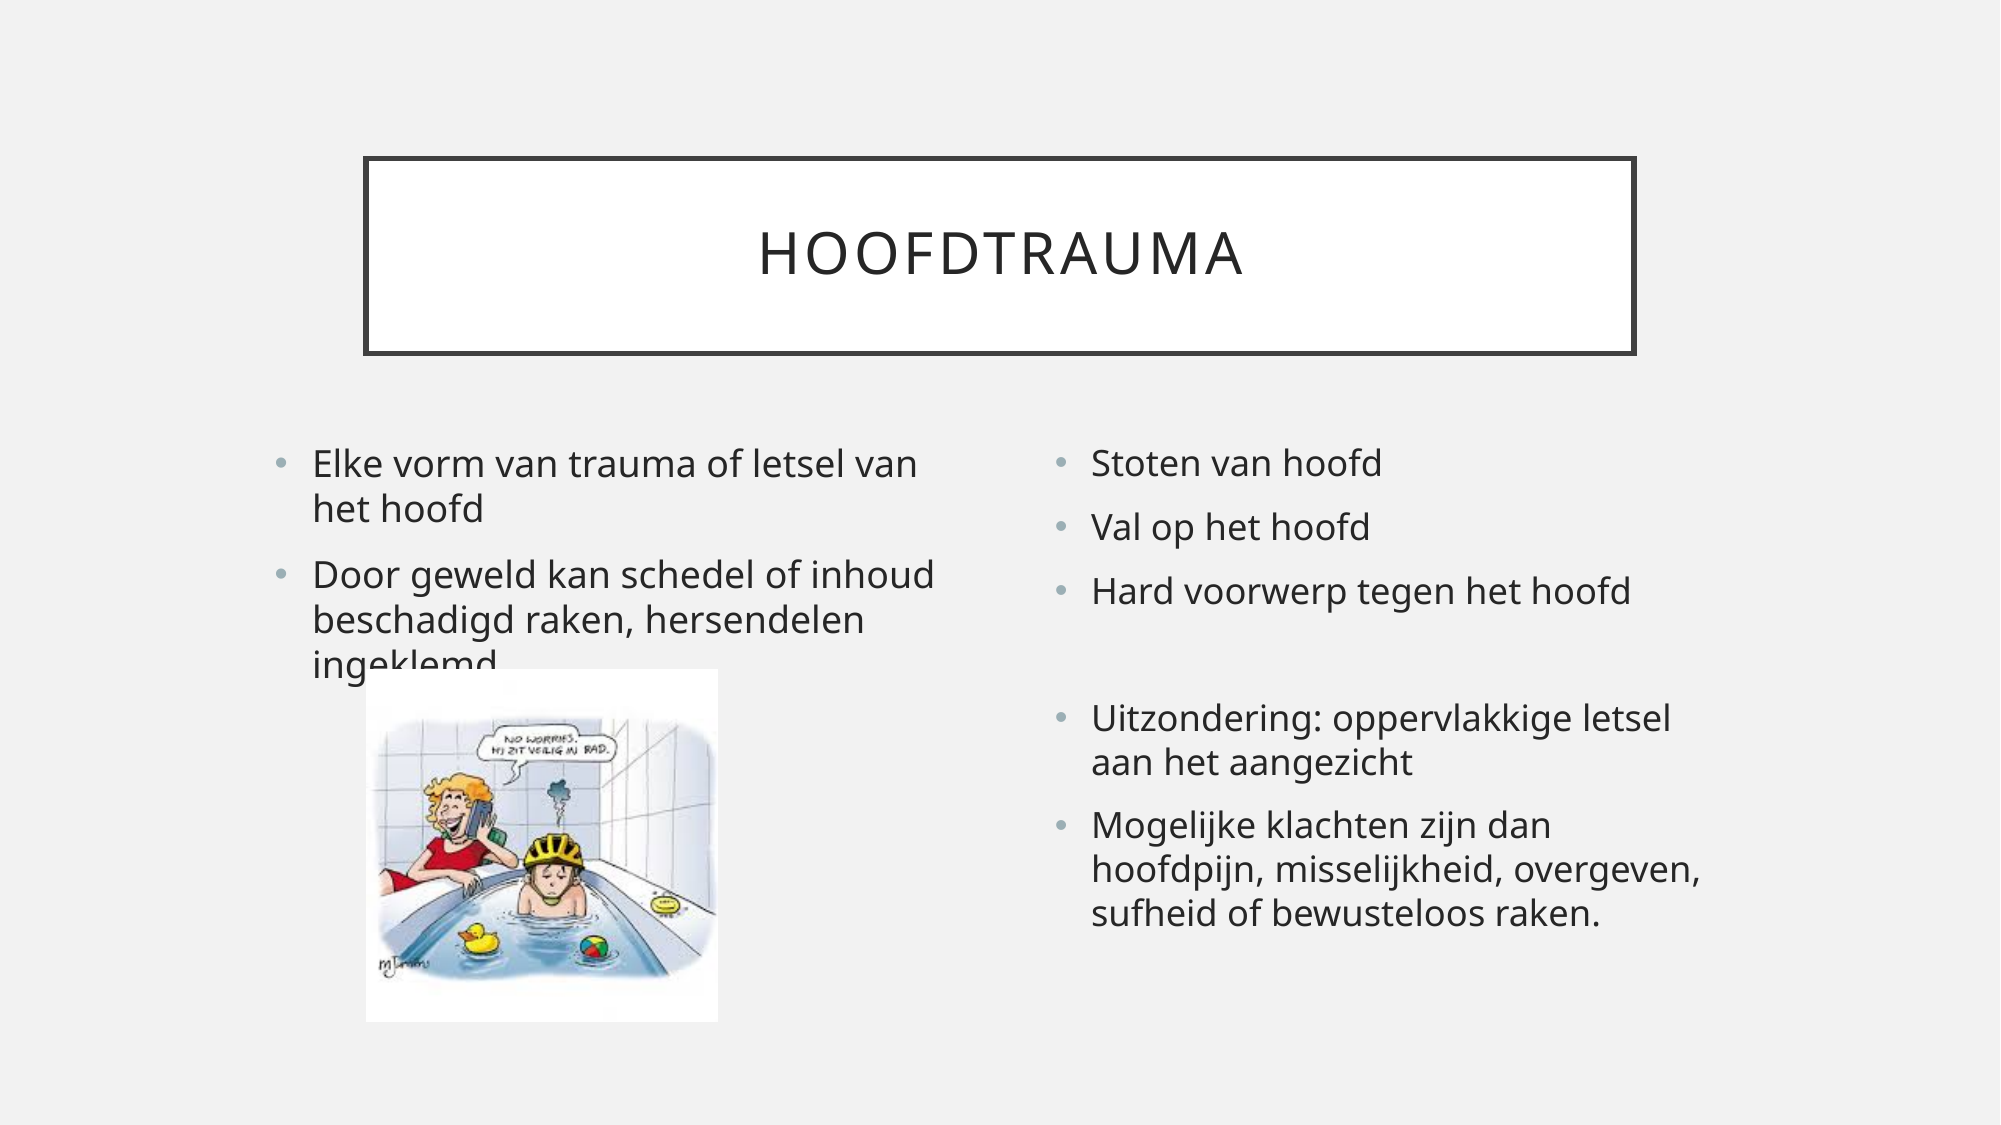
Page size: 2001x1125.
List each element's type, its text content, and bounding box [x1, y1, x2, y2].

list Elke vorm van trauma of letsel van het hoofd Door geweld kan schedel of inhoud beschadigd raken, hersendelen ingeklemd [259, 432, 961, 942]
list Stoten van hoofd Val op het hoofd Hard voorwerp tegen het hoofd Uitzondering: oppervlakkige letsel aan het aangezicht Mogelijke klachten zijn dan hoofdpijn, misselijkheid, overgeven, sufheid of bewusteloos raken. [1039, 432, 1741, 942]
picture [365, 669, 718, 1022]
title Hoofdtrauma [363, 156, 1637, 356]
